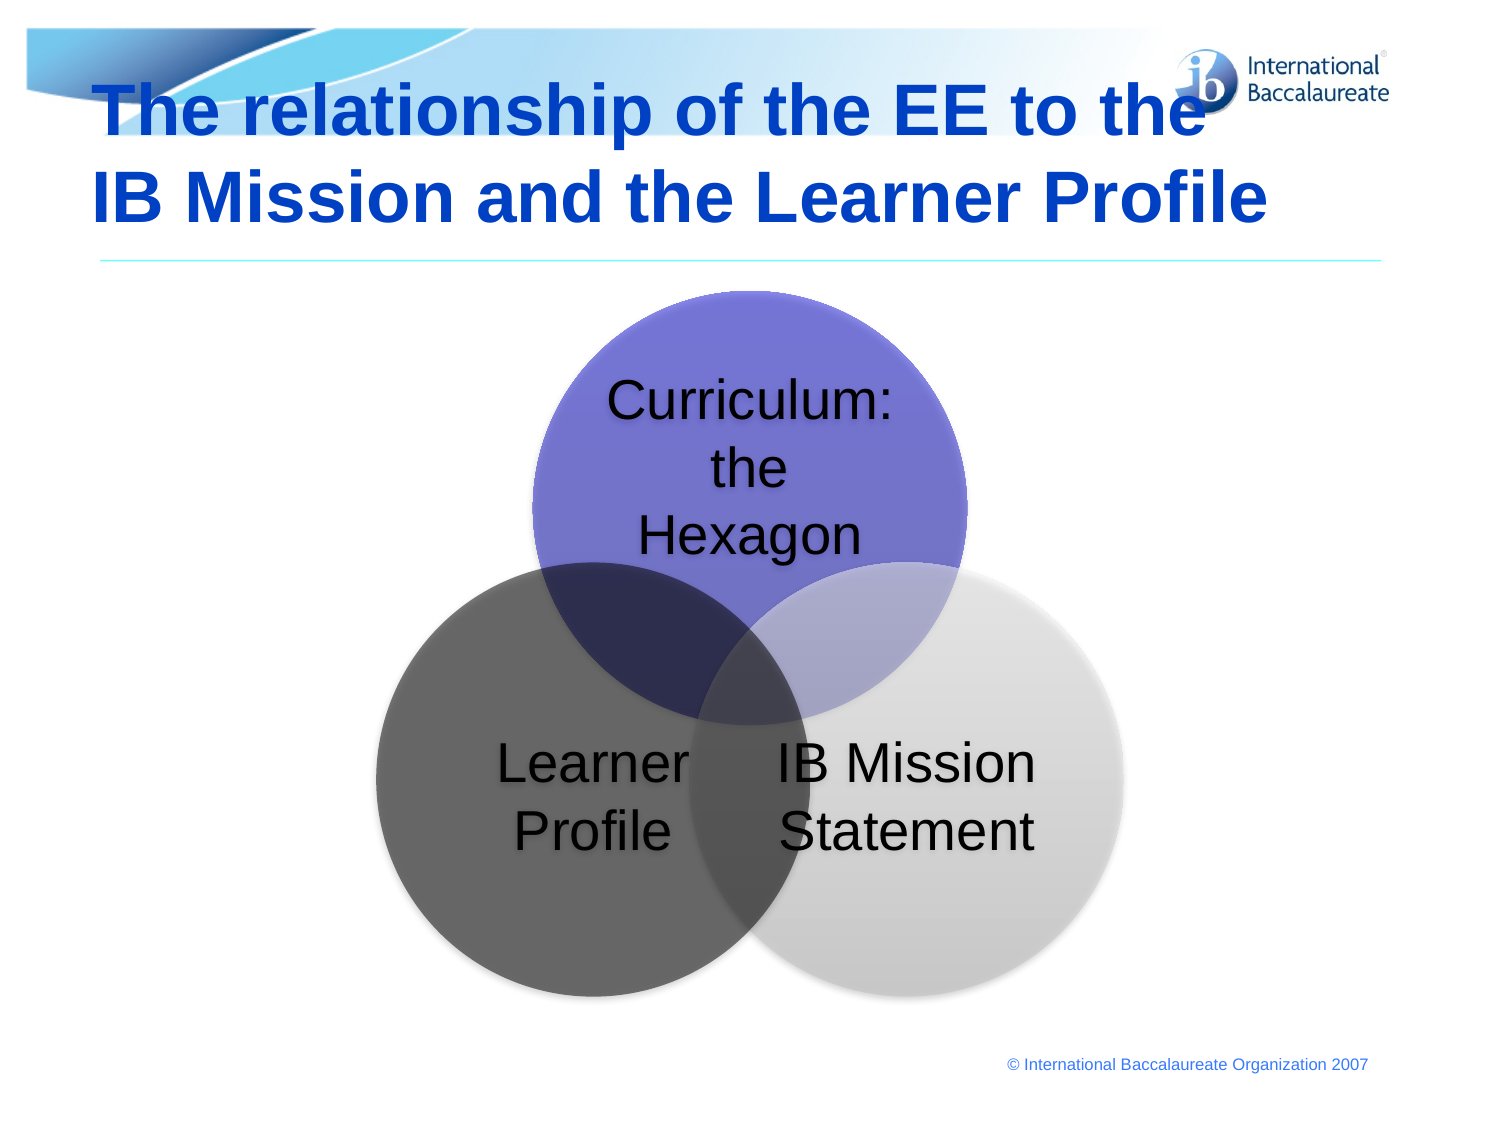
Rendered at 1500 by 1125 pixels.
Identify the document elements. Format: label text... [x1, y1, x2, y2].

picture [24, 24, 1389, 142]
title The relationship of the EE to the IB Mission and the Learner Profile [76, 54, 1315, 267]
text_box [74, 281, 1426, 1006]
